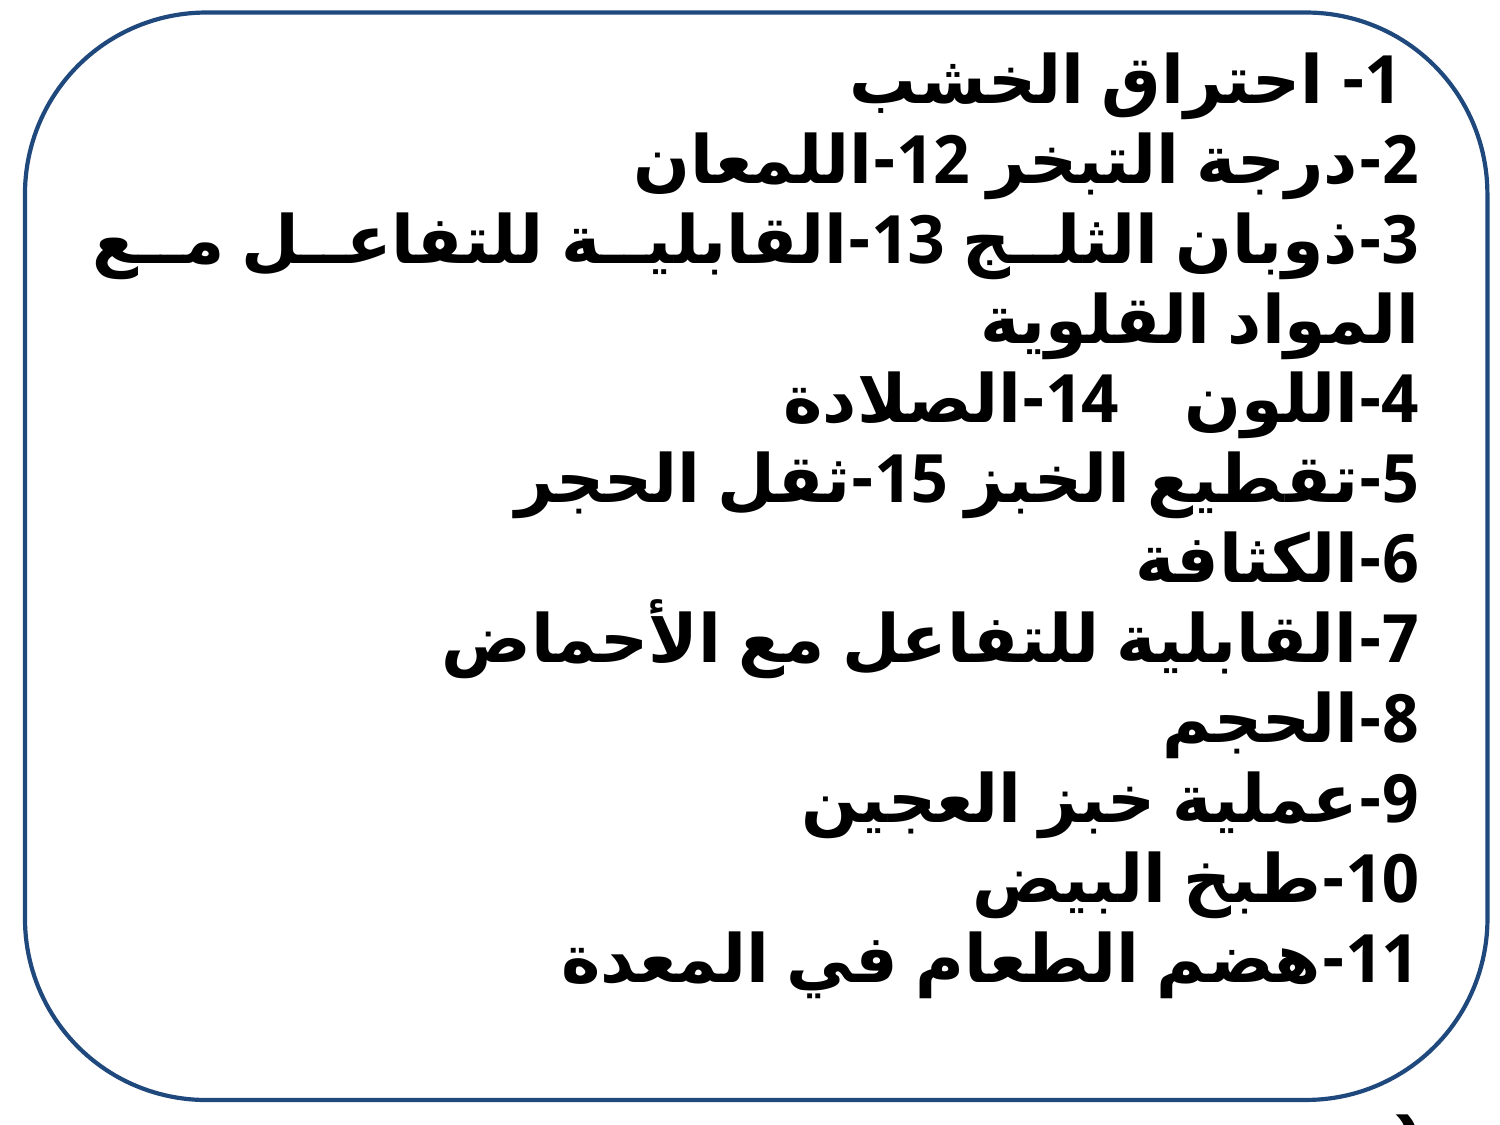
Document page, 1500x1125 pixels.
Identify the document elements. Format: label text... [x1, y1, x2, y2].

text_box 1- احتراق الخشب 2-درجة التبخر 12-اللمعان 3-ذوبان الثلج 13-القابلية للتفاعل مع المواد القلوية 4-اللون 14-الصلادة 5-تقطيع الخبز 15-ثقل الحجر 6-الكثافة 7-القابلية للتفاعل مع الأحماض 8-الحجم 9-عملية خبز العجين 10-طبخ البيض 11-هضم الطعام في المعدة د [22, 10, 1490, 1103]
